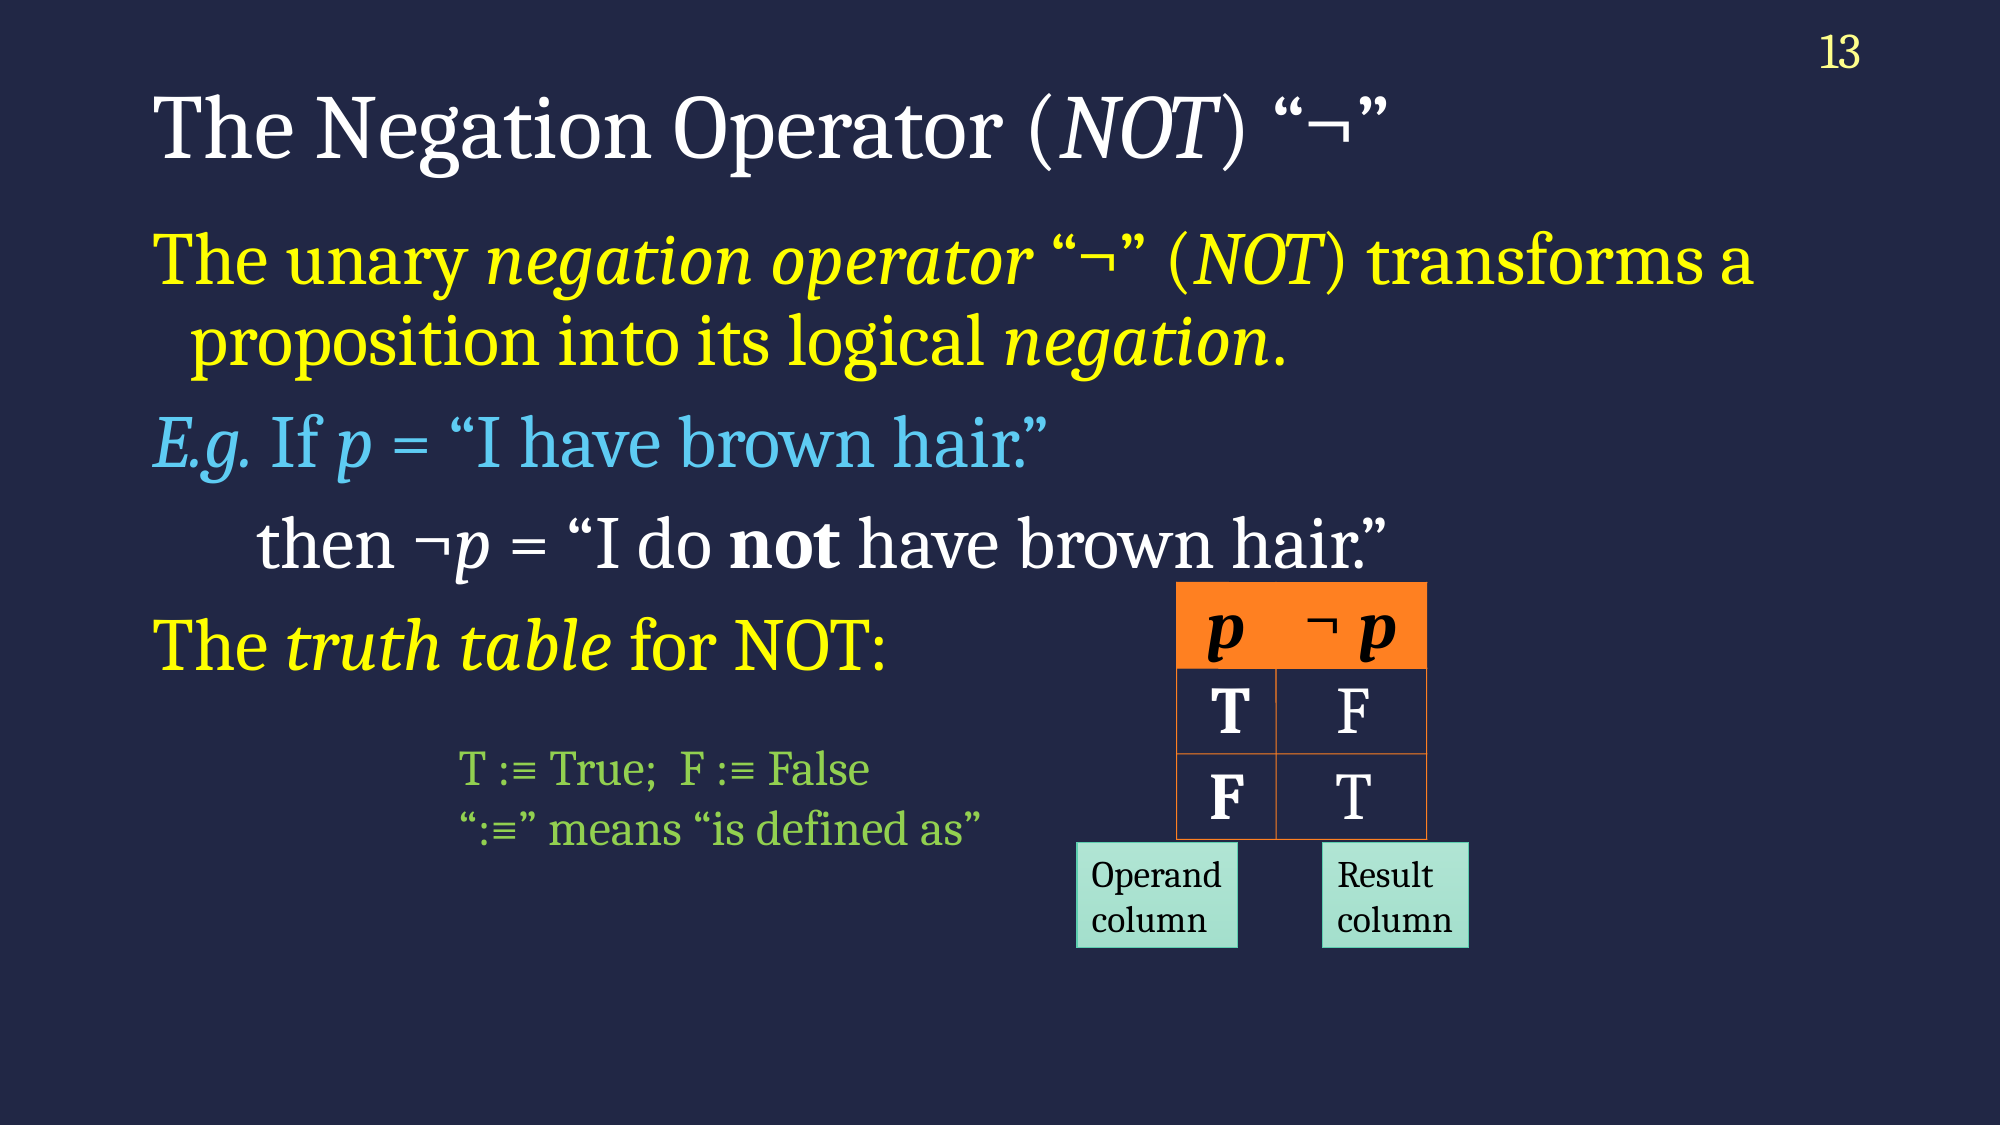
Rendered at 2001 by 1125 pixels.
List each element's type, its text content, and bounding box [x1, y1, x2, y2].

text_box Result column [1322, 842, 1469, 948]
slide_number 13 [1760, 18, 1877, 79]
text_box [1176, 556, 1428, 578]
list The unary negation operator “¬” (NOT) transforms a proposition into its logical negation. E.g. If p = “I have brown hair.” then ¬p = “I do not have brown hair.” The truth table for NOT: [137, 212, 1863, 1012]
title The Negation Operator (NOT) “¬” [137, 59, 1863, 198]
text_box Operand column [1076, 842, 1238, 948]
text_box T :≡ True; F :≡ False “:≡” means “is defined as” [443, 727, 998, 863]
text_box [1175, 578, 1428, 840]
text_box [1176, 840, 1428, 885]
